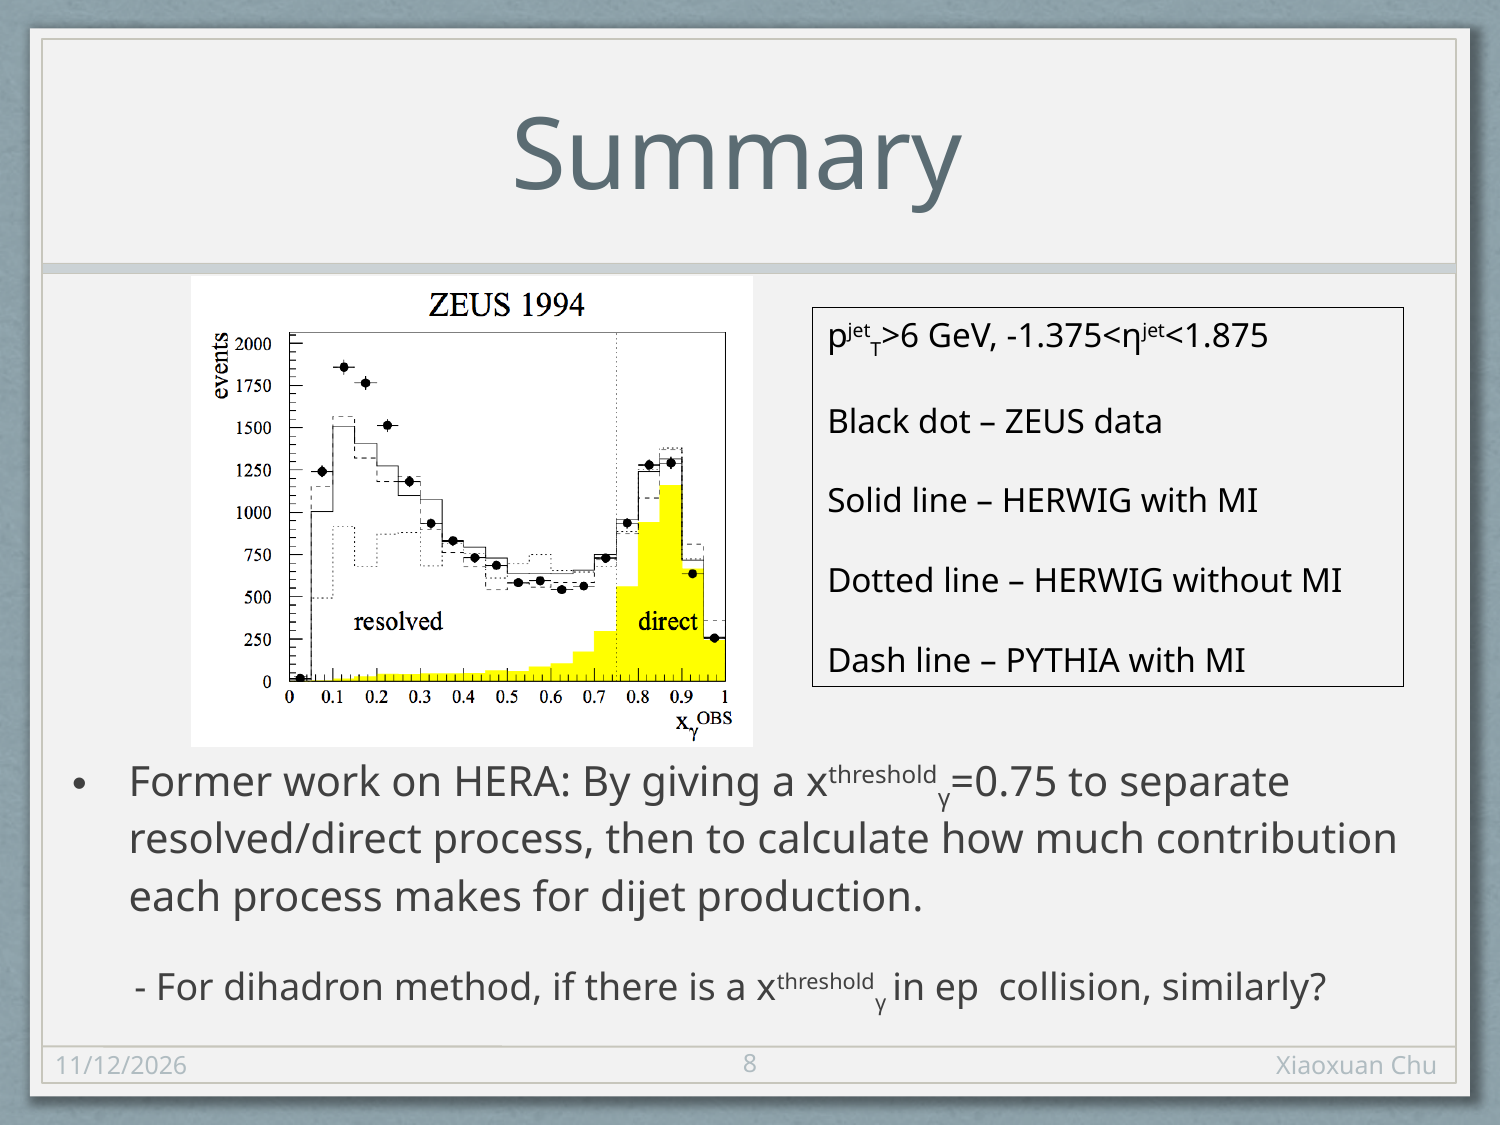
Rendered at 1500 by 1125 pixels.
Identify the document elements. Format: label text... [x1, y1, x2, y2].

list Former work on HERA: By giving a xthresholdγ=0.75 to separate resolved/direct process, then to calculate how much contribution each process makes for dijet production. - For dihadron method, if there is a xthresholdγ in ep collision, similarly? [57, 747, 1453, 1043]
footer Xiaoxuan Chu [977, 1045, 1453, 1088]
slide_number 8 [687, 1042, 813, 1088]
text_box pjetT>6 GeV, -1.375<ηjet<1.875 Black dot – ZEUS data Solid line – HERWIG with MI Dotted line – HERWIG without MI Dash line – PYTHIA with MI [812, 307, 1404, 687]
picture [190, 276, 754, 748]
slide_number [39, 1045, 390, 1088]
title Summary [147, 40, 1353, 260]
